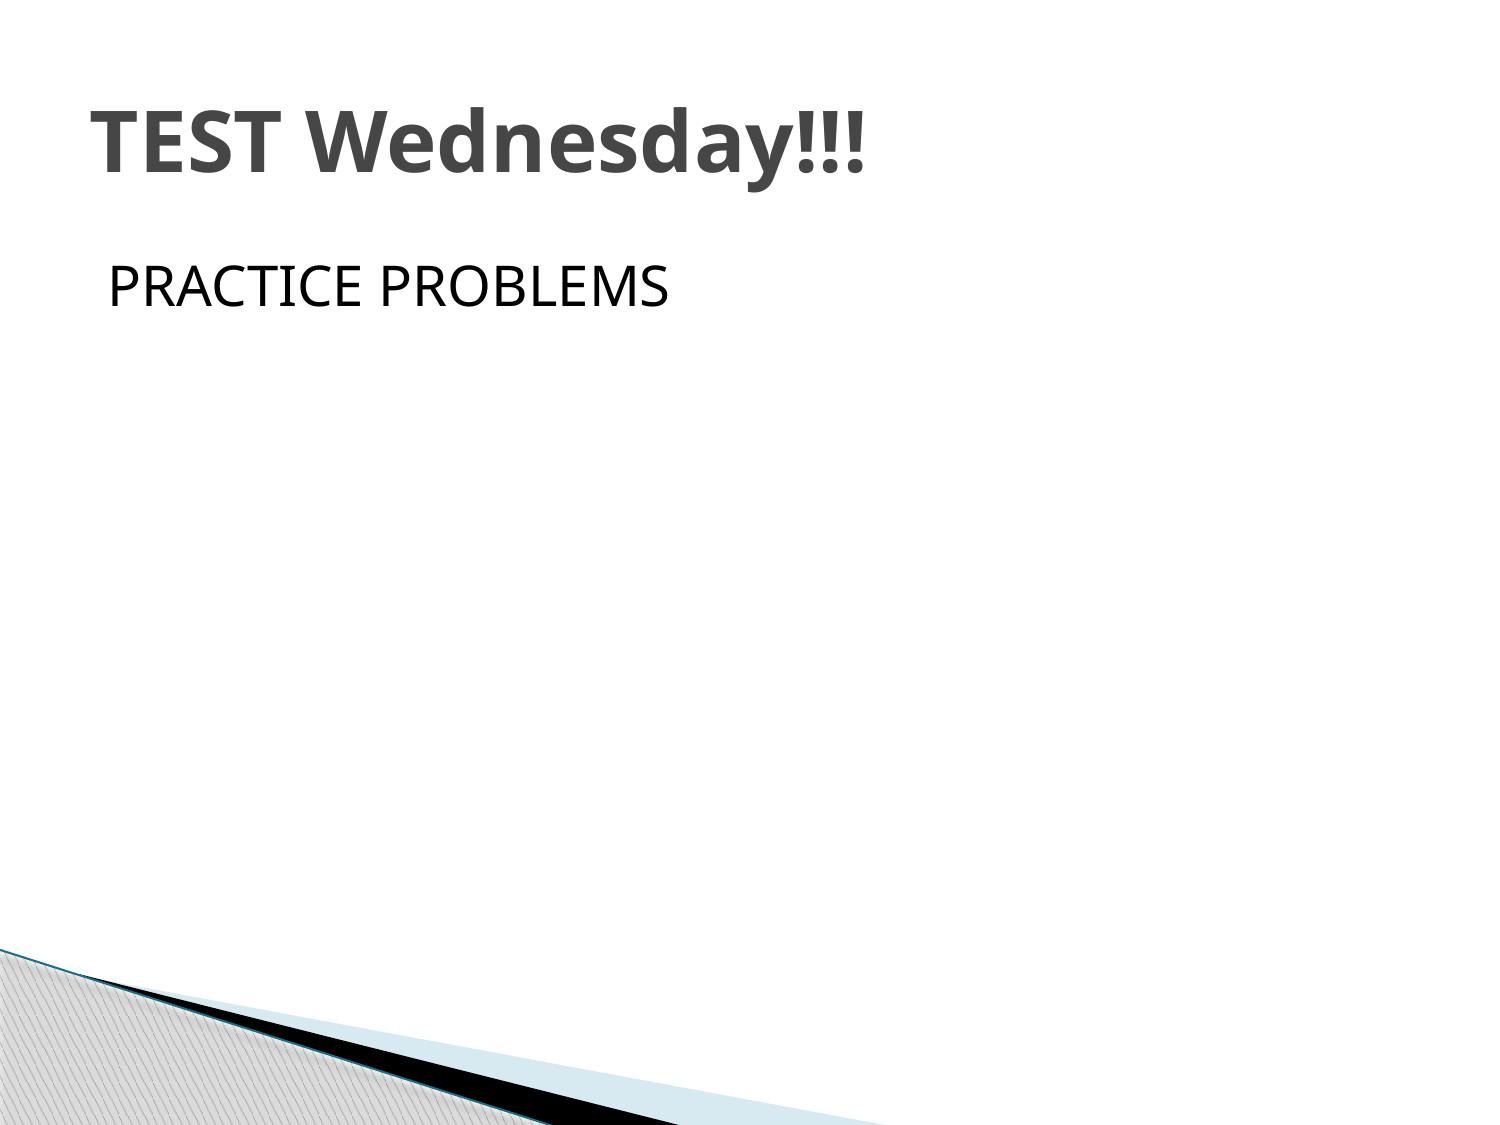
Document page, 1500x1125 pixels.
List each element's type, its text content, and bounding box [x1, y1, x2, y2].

title TEST Wednesday!!! [75, 45, 1425, 233]
list PRACTICE PROBLEMS [75, 243, 1425, 986]
